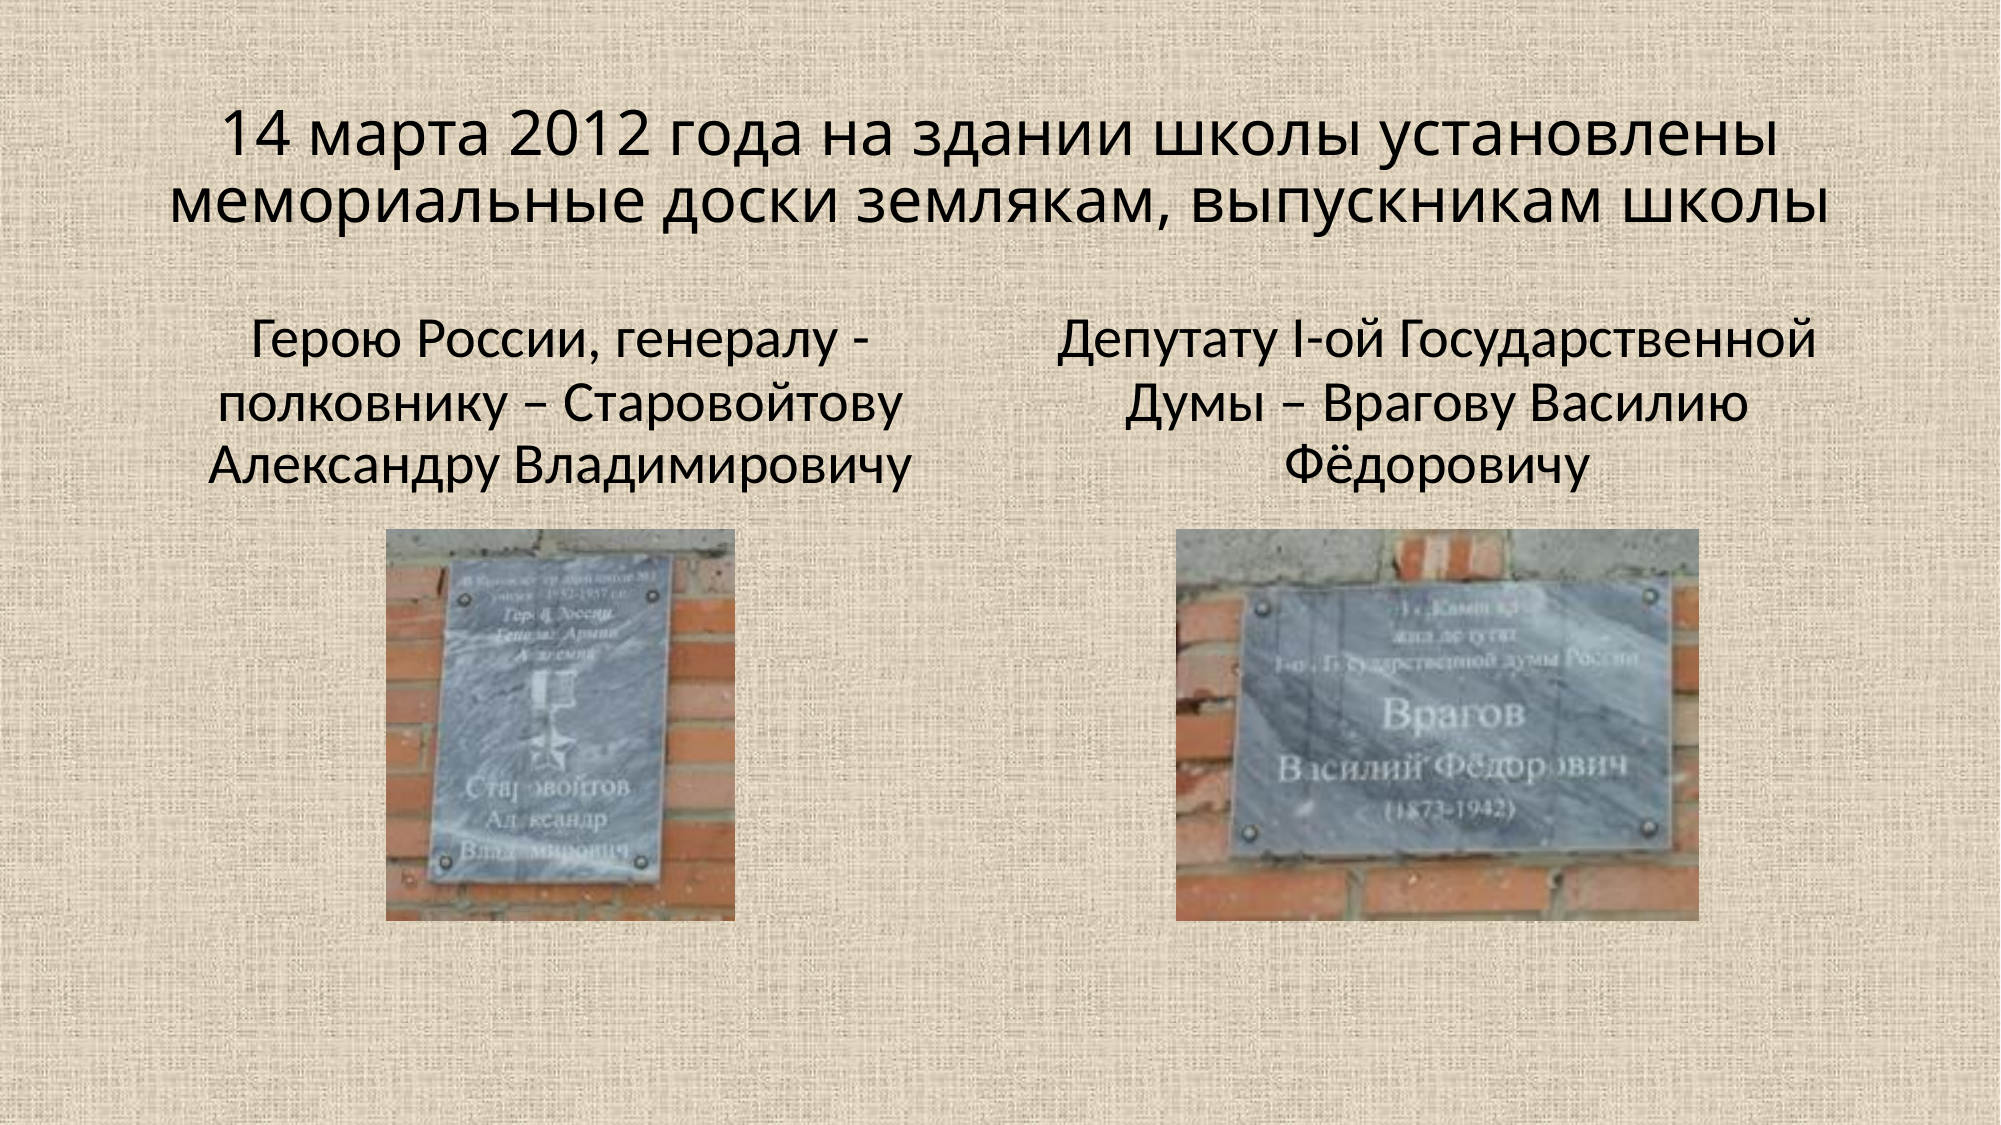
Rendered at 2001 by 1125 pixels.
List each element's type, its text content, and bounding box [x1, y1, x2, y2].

list Герою России, генералу - полковнику – Старовойтову Александру Владимировичу [137, 275, 984, 505]
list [386, 529, 735, 921]
list Депутату I-ой Государственной Думы – Врагову Василию Фёдоровичу [1012, 275, 1863, 505]
picture [0, 0, 2001, 1125]
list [1176, 529, 1699, 921]
title 14 марта 2012 года на здании школы установлены мемориальные доски землякам, выпускникам школы [137, 59, 1863, 278]
